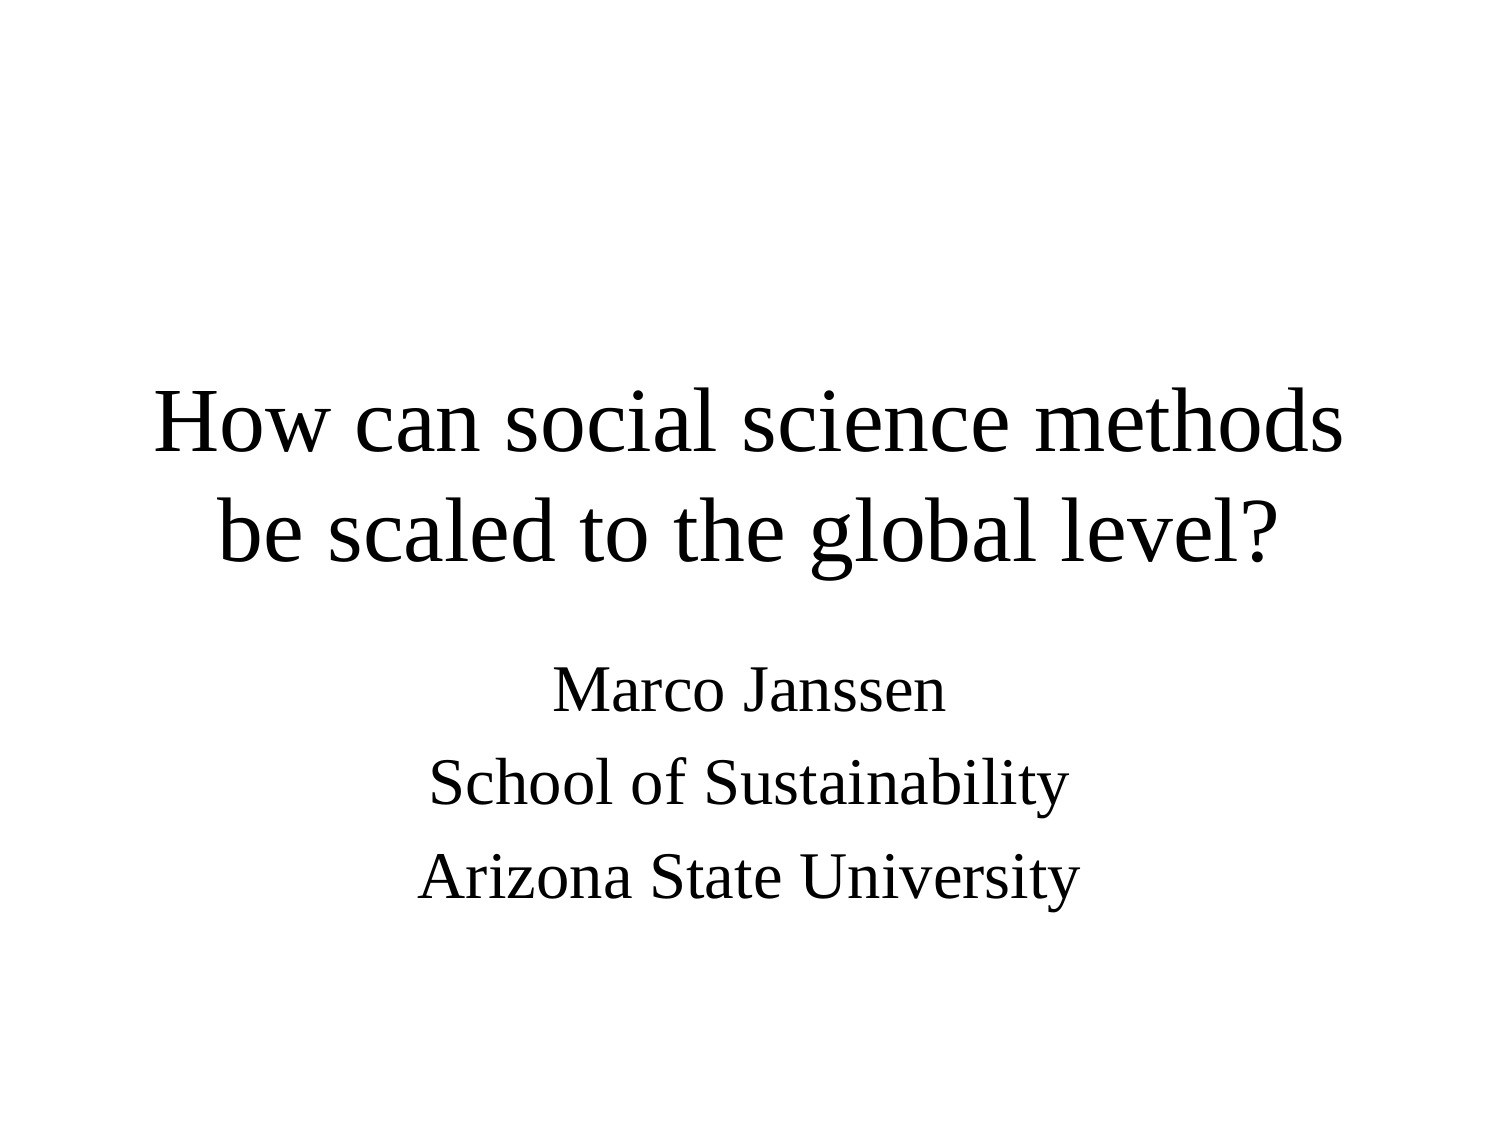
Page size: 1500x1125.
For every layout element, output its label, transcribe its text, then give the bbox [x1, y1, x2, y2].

title How can social science methods be scaled to the global level? [112, 349, 1388, 591]
subtitle Marco Janssen School of Sustainability Arizona State University [225, 637, 1275, 925]
